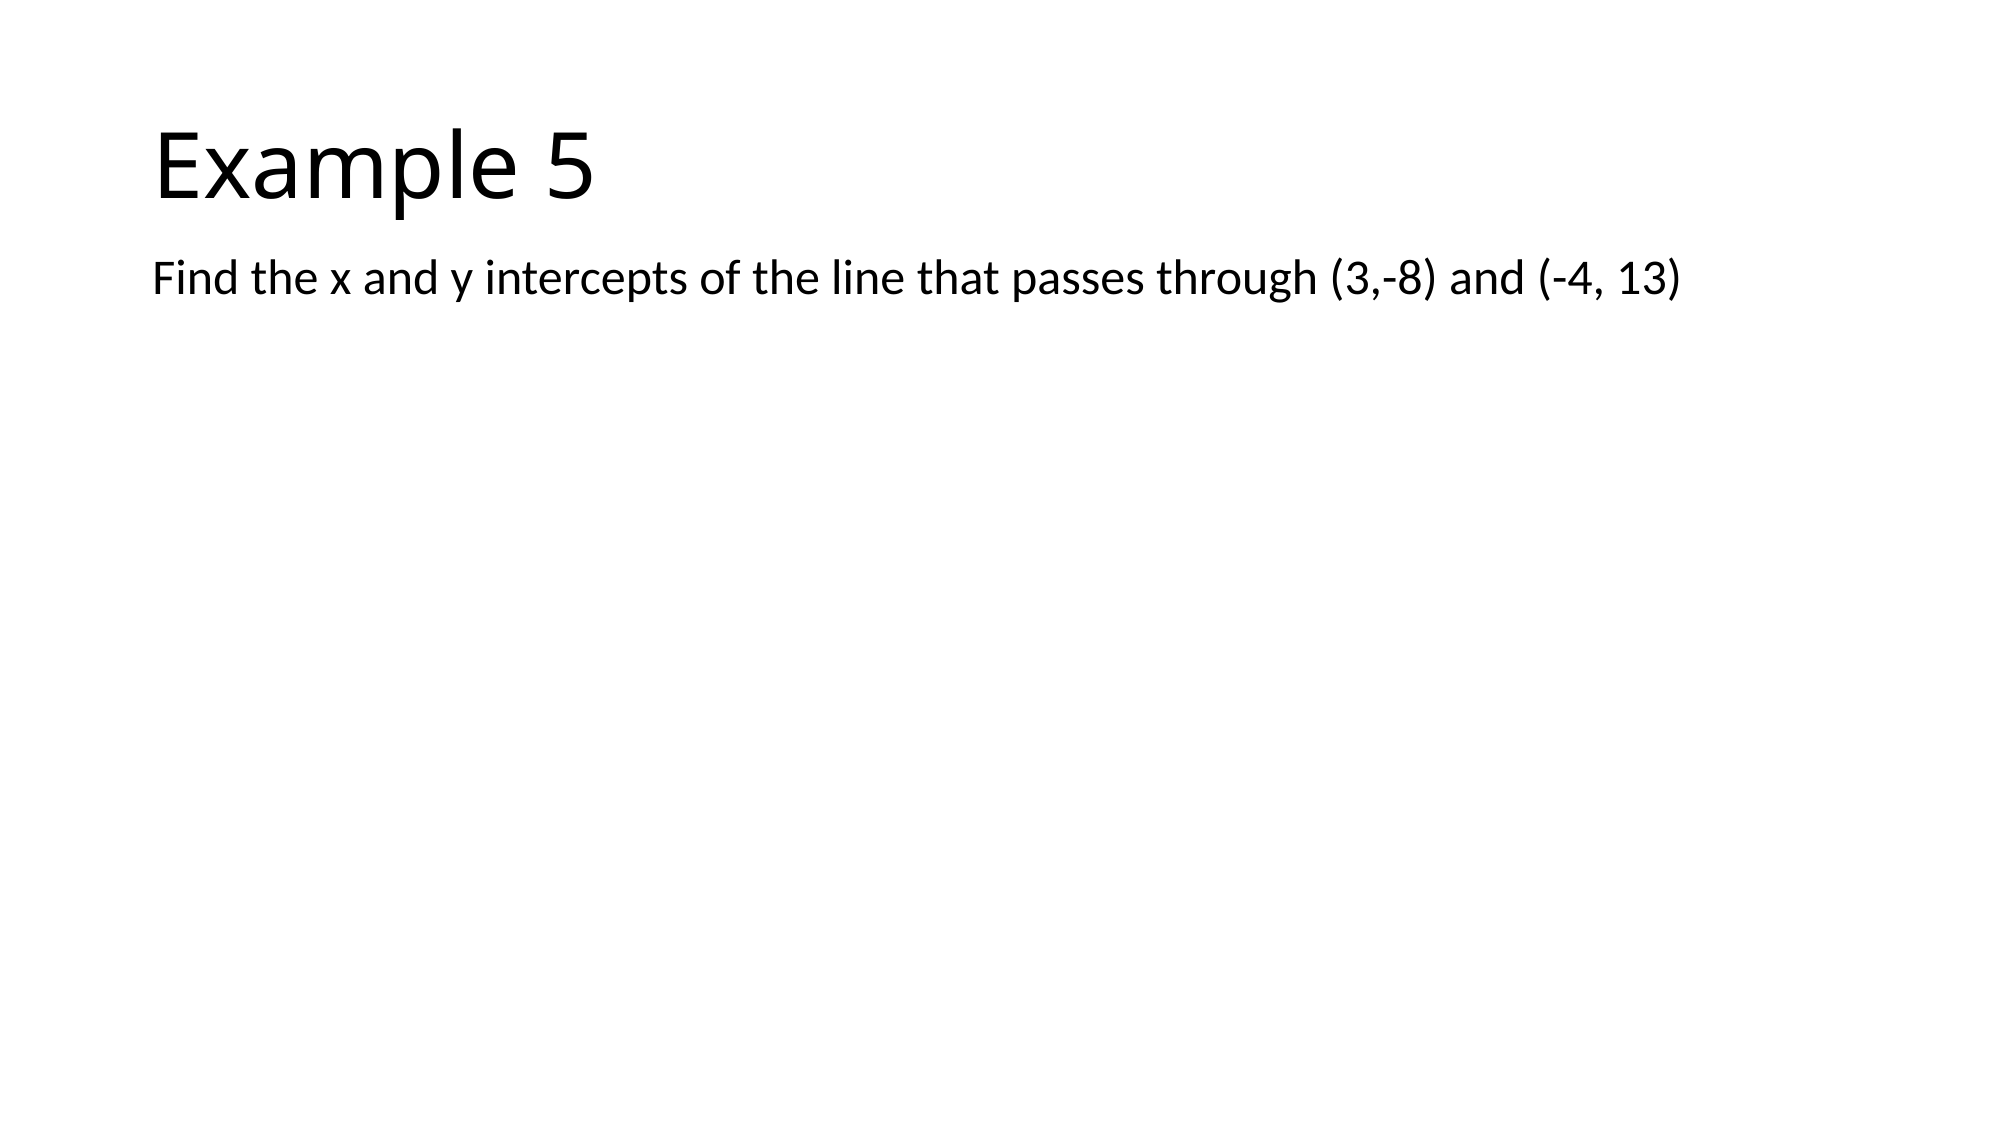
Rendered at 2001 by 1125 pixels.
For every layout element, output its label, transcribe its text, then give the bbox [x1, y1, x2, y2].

list Find the x and y intercepts of the line that passes through (3,-8) and (-4, 13) [137, 243, 1863, 958]
title Example 5 [137, 59, 1863, 243]
